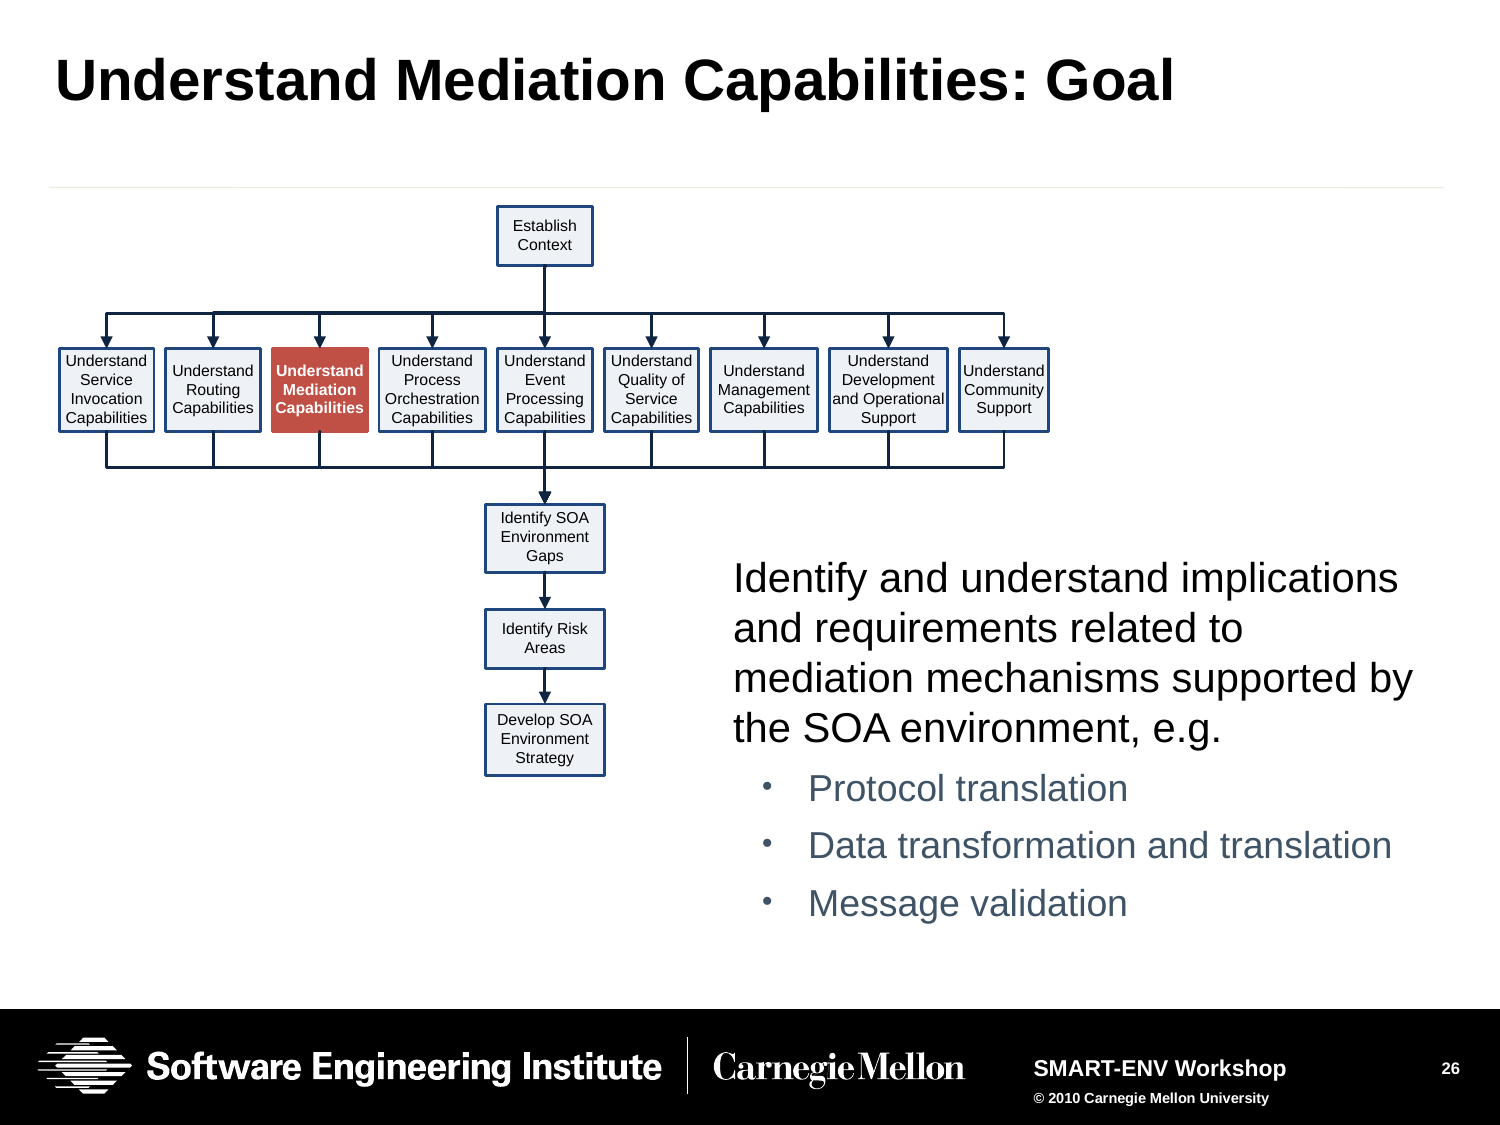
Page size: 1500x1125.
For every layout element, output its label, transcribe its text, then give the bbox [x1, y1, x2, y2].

title Understand Mediation Capabilities: Goal [55, 49, 1451, 114]
picture [56, 203, 1052, 779]
text_box Identify and understand implications and requirements related to mediation mechanisms supported by the SOA environment, e.g. Protocol translation Data transformation and translation Message validation [718, 543, 1433, 931]
